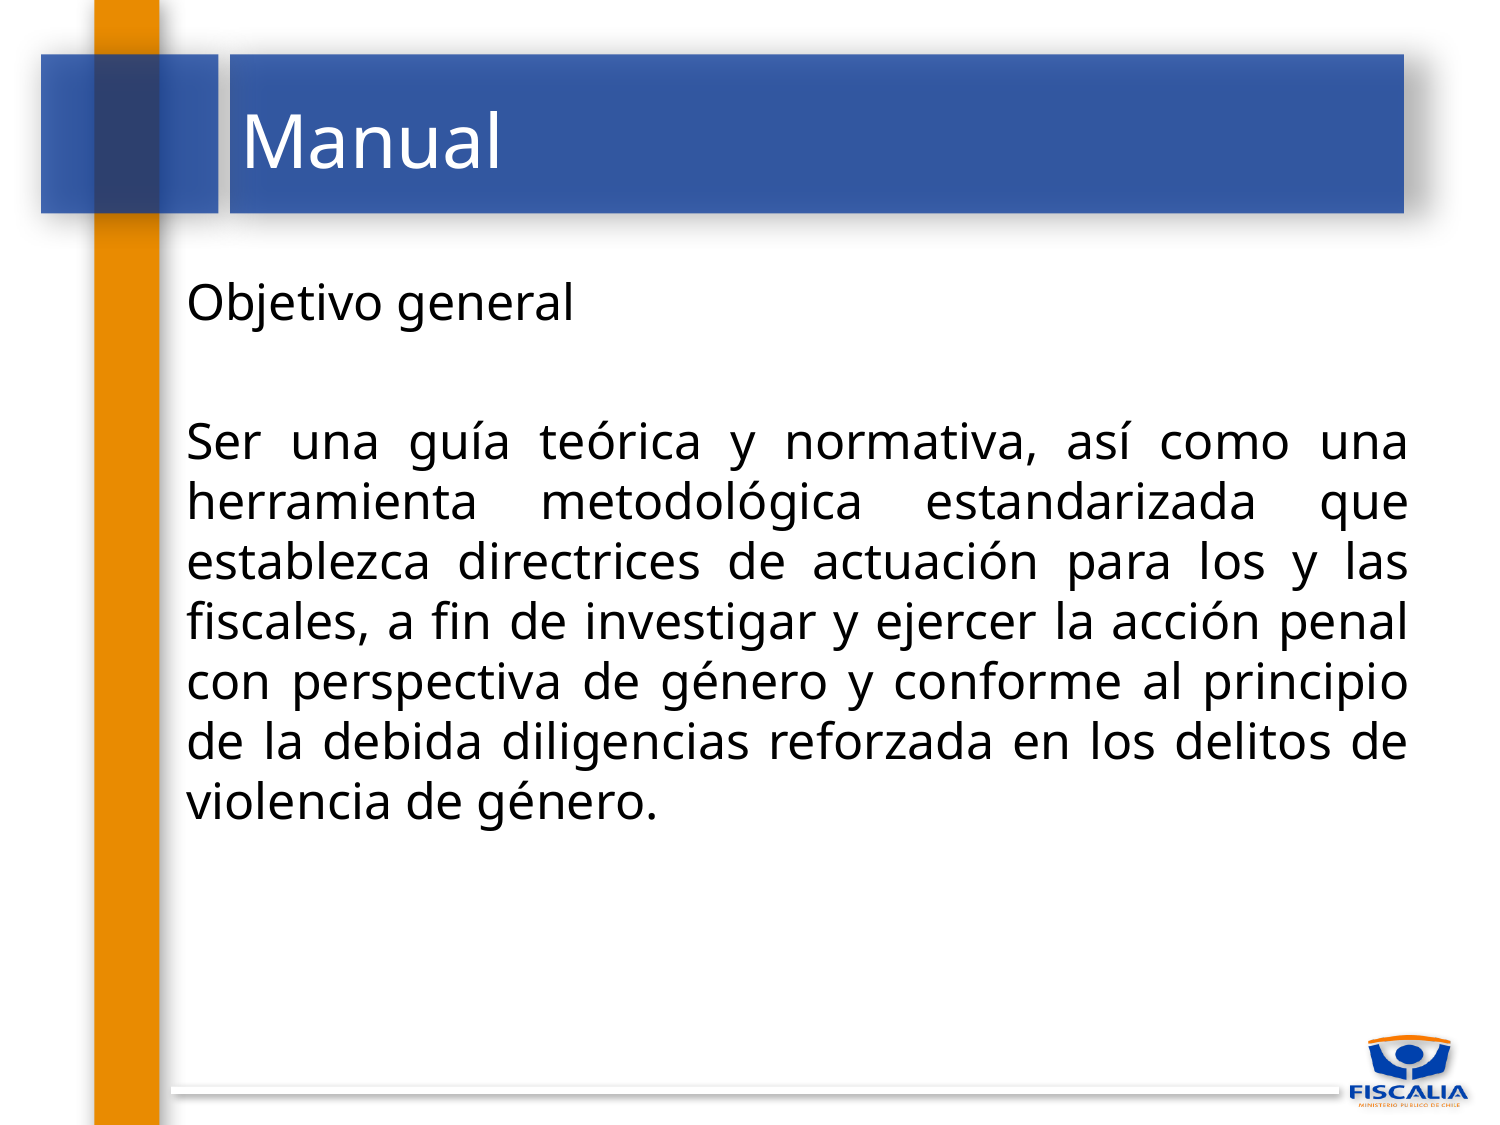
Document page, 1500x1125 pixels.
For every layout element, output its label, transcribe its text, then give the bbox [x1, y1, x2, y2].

title Manual [75, 45, 1425, 233]
list Objetivo general Ser una guía teórica y normativa, así como una herramienta metodológica estandarizada que establezca directrices de actuación para los y las fiscales, a fin de investigar y ejercer la acción penal con perspectiva de género y conforme al principio de la debida diligencias reforzada en los delitos de violencia de género. [171, 262, 1425, 1005]
picture [1350, 1035, 1468, 1107]
